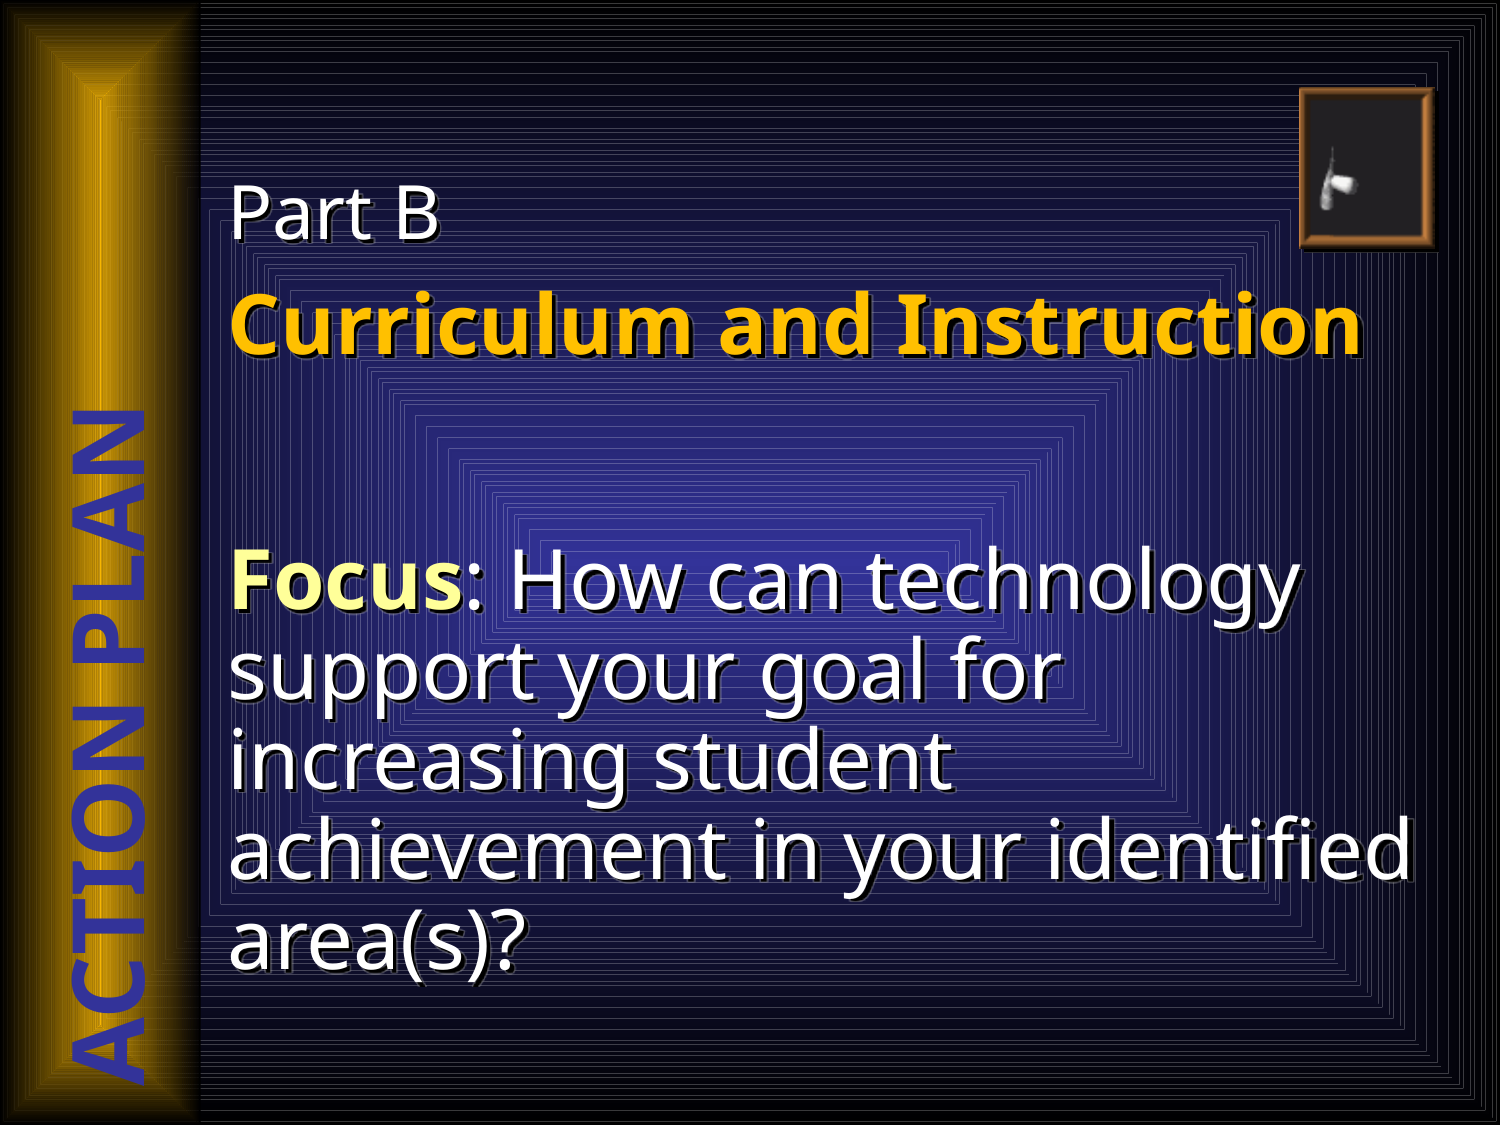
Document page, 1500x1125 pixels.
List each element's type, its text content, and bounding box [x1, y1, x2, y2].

list Part B Curriculum and Instruction Focus: How can technology support your goal for increasing student achievement in your identified area(s)? [212, 62, 1463, 806]
text_box ACTION PLAN [37, 0, 173, 1102]
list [1301, 89, 1433, 247]
